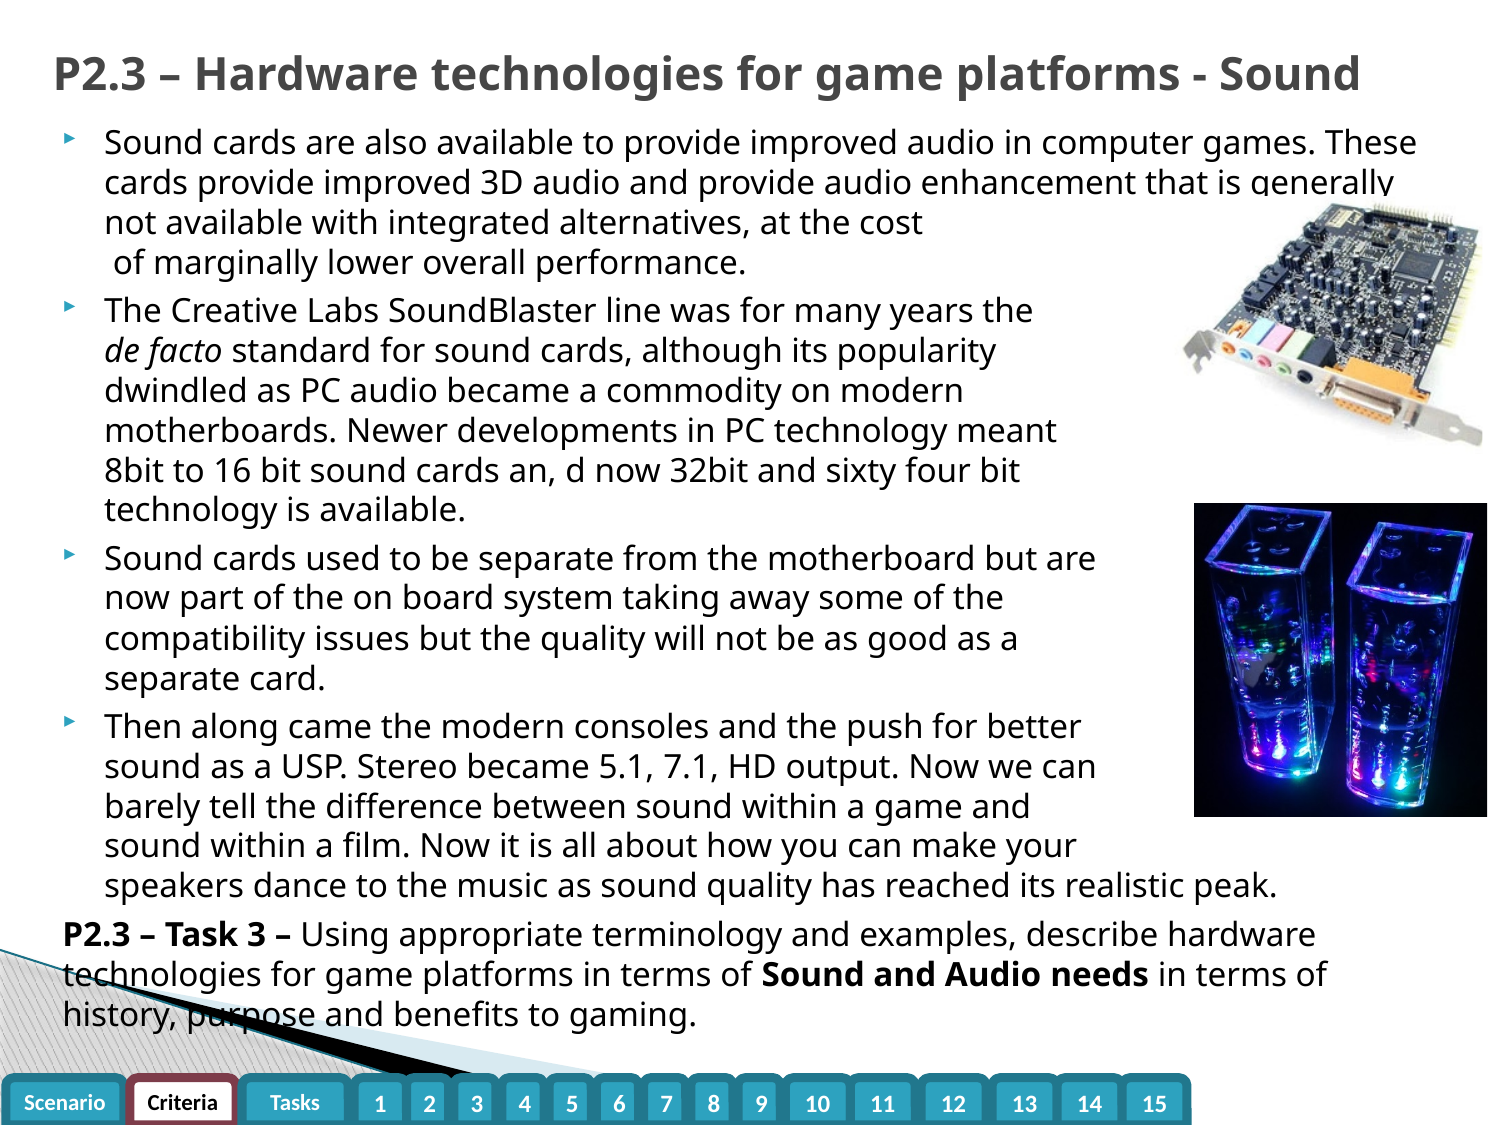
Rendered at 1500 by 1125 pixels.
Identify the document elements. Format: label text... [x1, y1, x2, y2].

picture [1165, 196, 1483, 454]
list Sound cards are also available to provide improved audio in computer games. These cards provide improved 3D audio and provide audio enhancement that is generally not available with integrated alternatives, at the cost of marginally lower overall performance. The Creative Labs SoundBlaster line was for many years the de facto standard for sound cards, although its popularity dwindled as PC audio became a commodity on modern motherboards. Newer developments in PC technology meant 8bit to 16 bit sound cards an, d now 32bit and sixty four bit technology is available. Sound cards used to be separate from the motherboard but are now part of the on board system taking away some of the compatibility issues but the quality will not be as good as a separate card. Then along came the modern consoles and the push for better sound as a USP. Stereo became 5.1, 7.1, HD output. Now we can barely tell the difference between sound within a game and sound within a film. Now it is all about how you can make your speakers dance to the music as sound quality has reached its realistic peak. P2.3 – Task 3 – Using appropriate terminology and examples, describe hardware technologies for game platforms in terms of Sound and Audio needs in terms of history, purpose and benefits to gaming. [29, 113, 1447, 1043]
picture [1193, 503, 1488, 817]
text_box P2.3 – Hardware technologies for game platforms - Sound [37, 19, 1471, 126]
